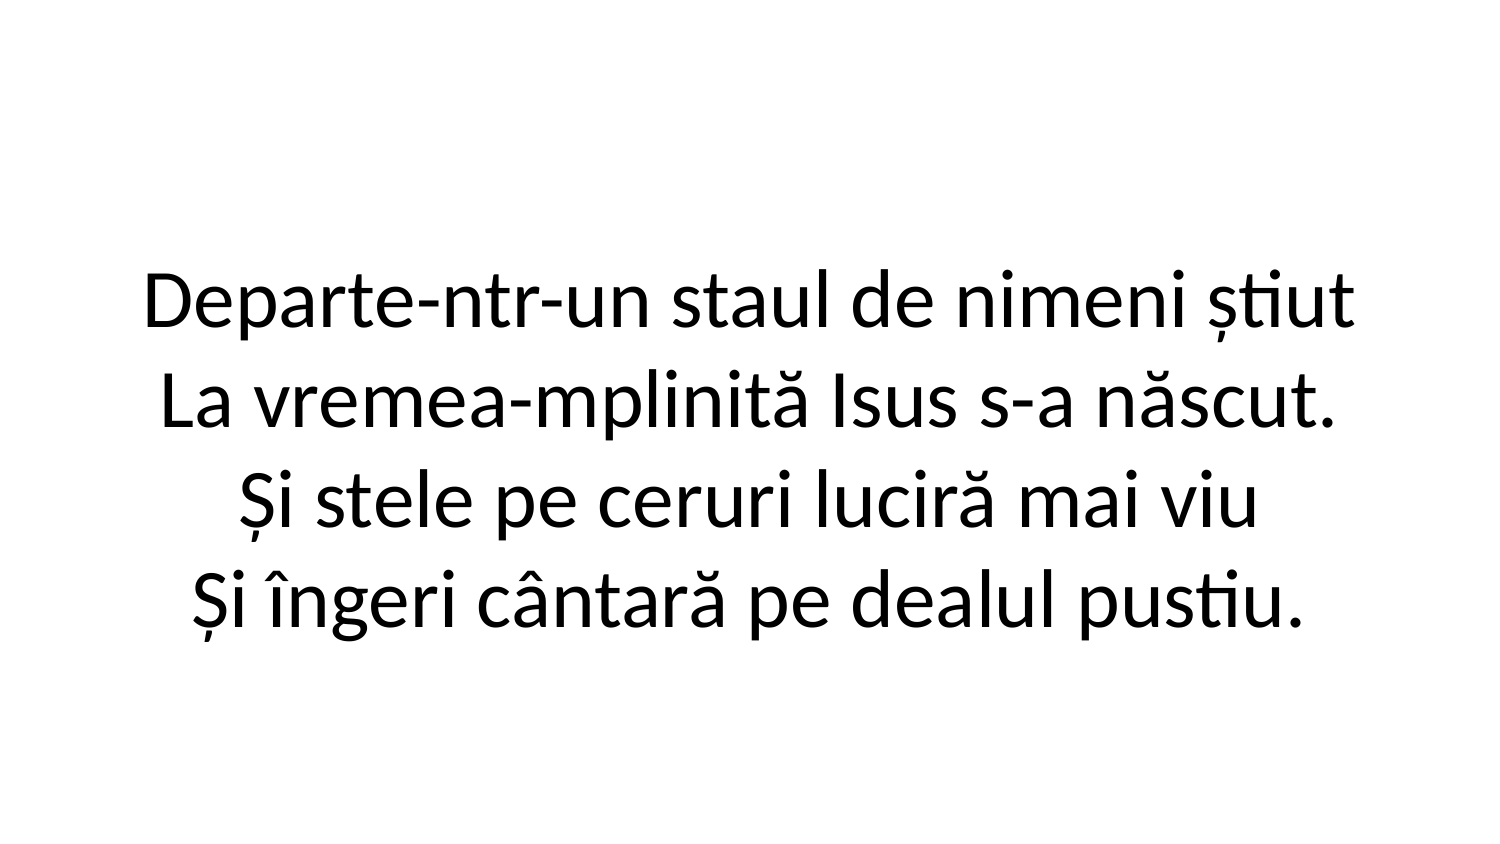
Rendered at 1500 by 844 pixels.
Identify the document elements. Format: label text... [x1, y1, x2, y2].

text_box Departe-ntr-un staul de nimeni știut La vremea-mplinită Isus s-a născut. Și stele pe ceruri luciră mai viu Și îngeri cântară pe dealul pustiu. [127, 192, 1373, 652]
